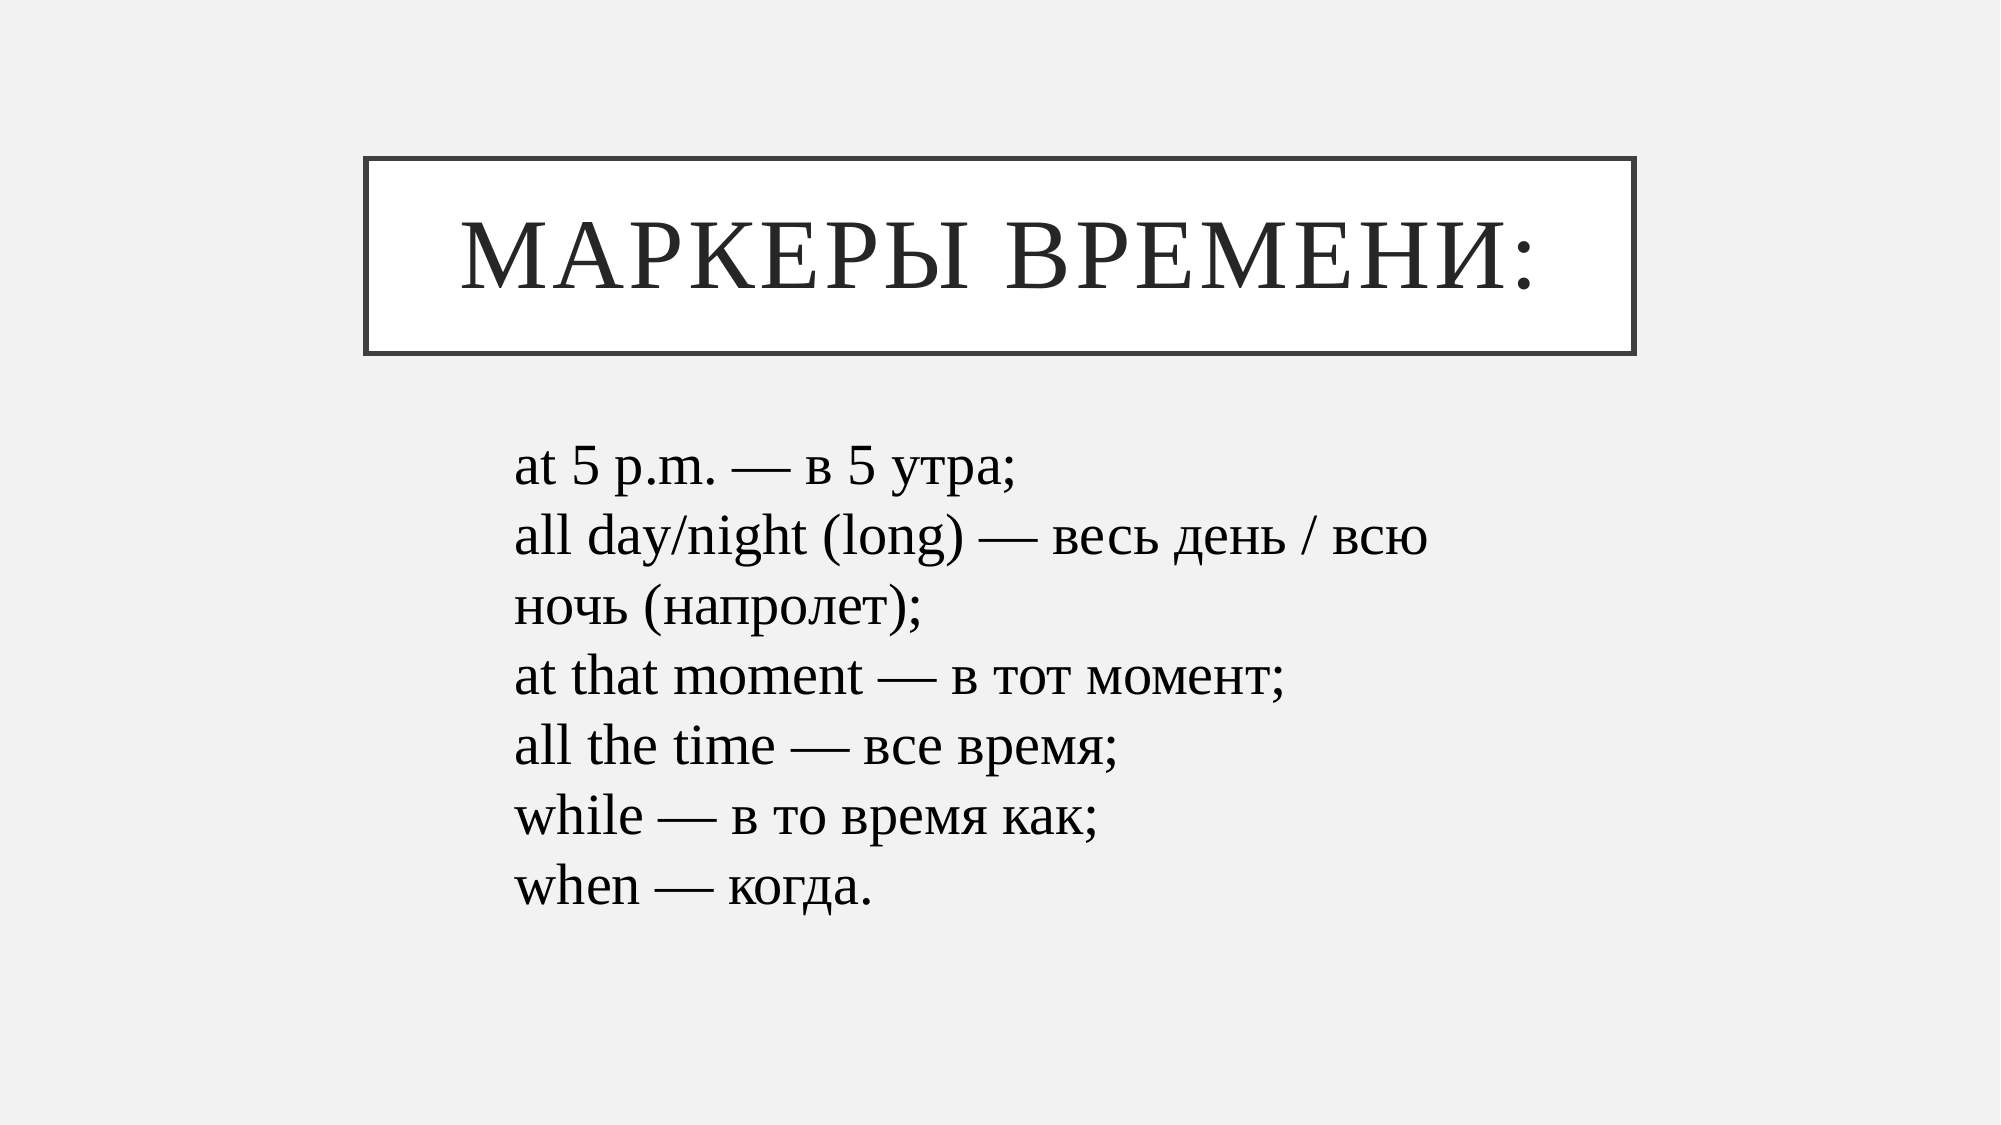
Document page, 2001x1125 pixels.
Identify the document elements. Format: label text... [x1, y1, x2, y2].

text_box at 5 p.m. — в 5 утра; all day/night (long) — весь день / всю ночь (напролет); at that moment — в тот момент; all the time — все время; while — в то время как; when — когда. [500, 418, 1500, 924]
title МАРКЕРЫ ВРЕМЕНИ: [363, 156, 1637, 356]
